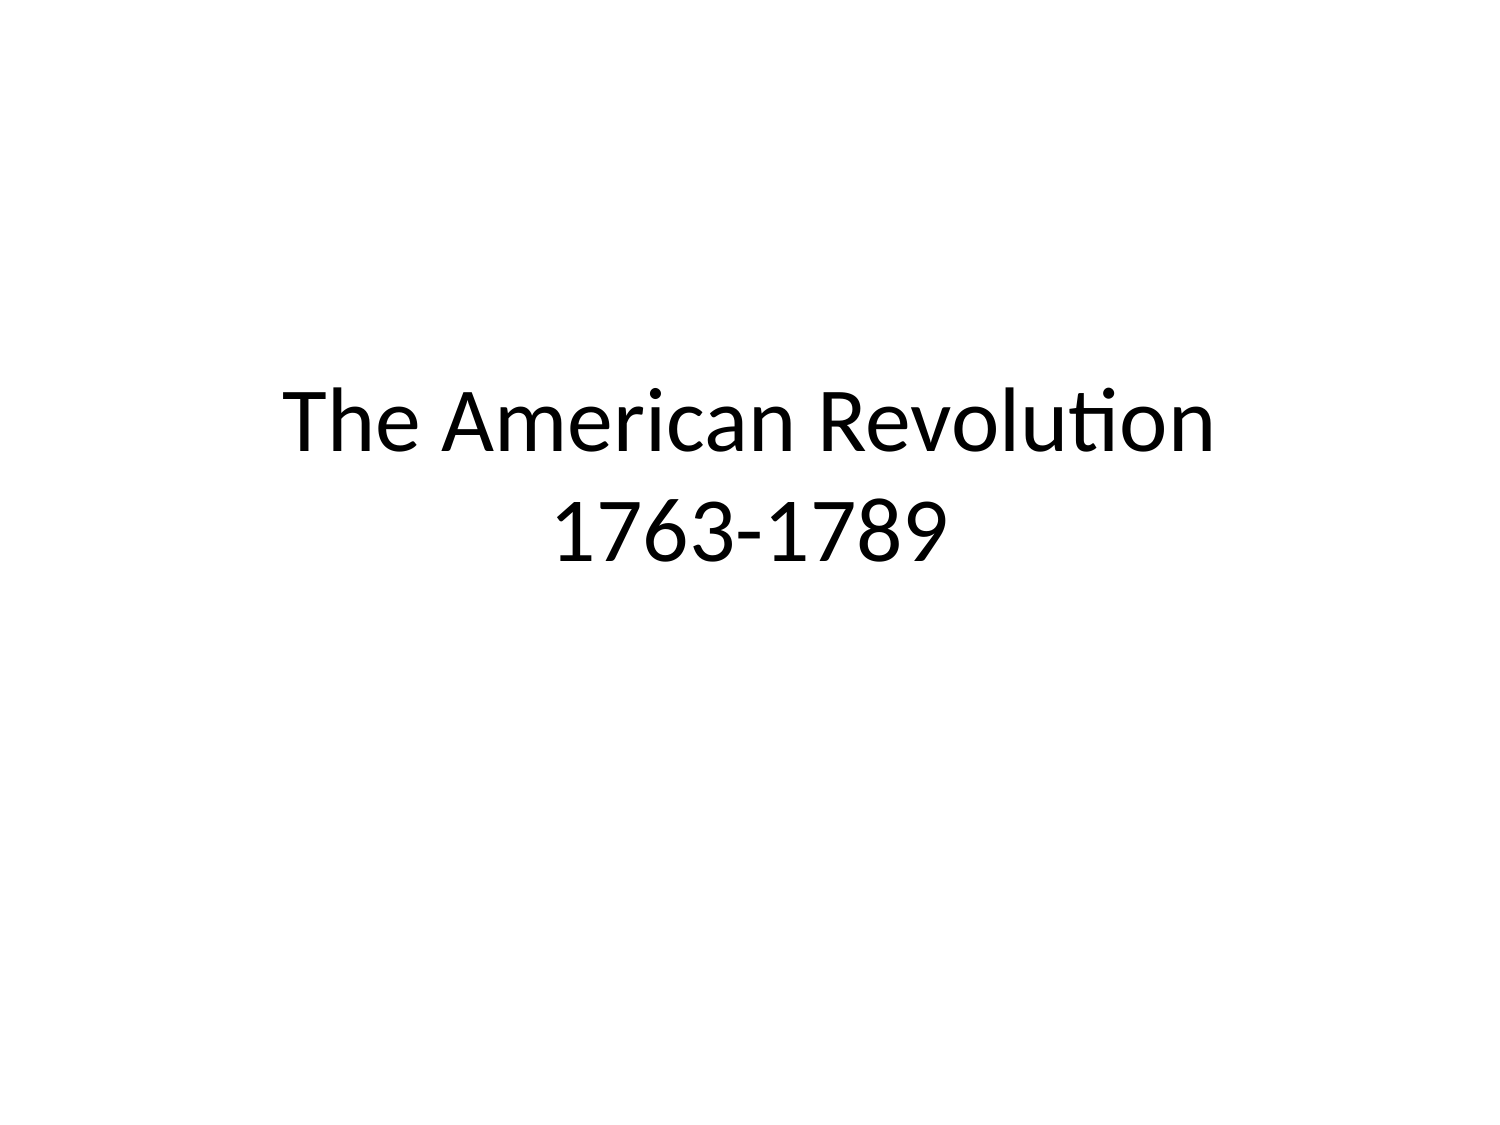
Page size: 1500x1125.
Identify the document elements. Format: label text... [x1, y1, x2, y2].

title The American Revolution 1763-1789 [112, 349, 1388, 591]
